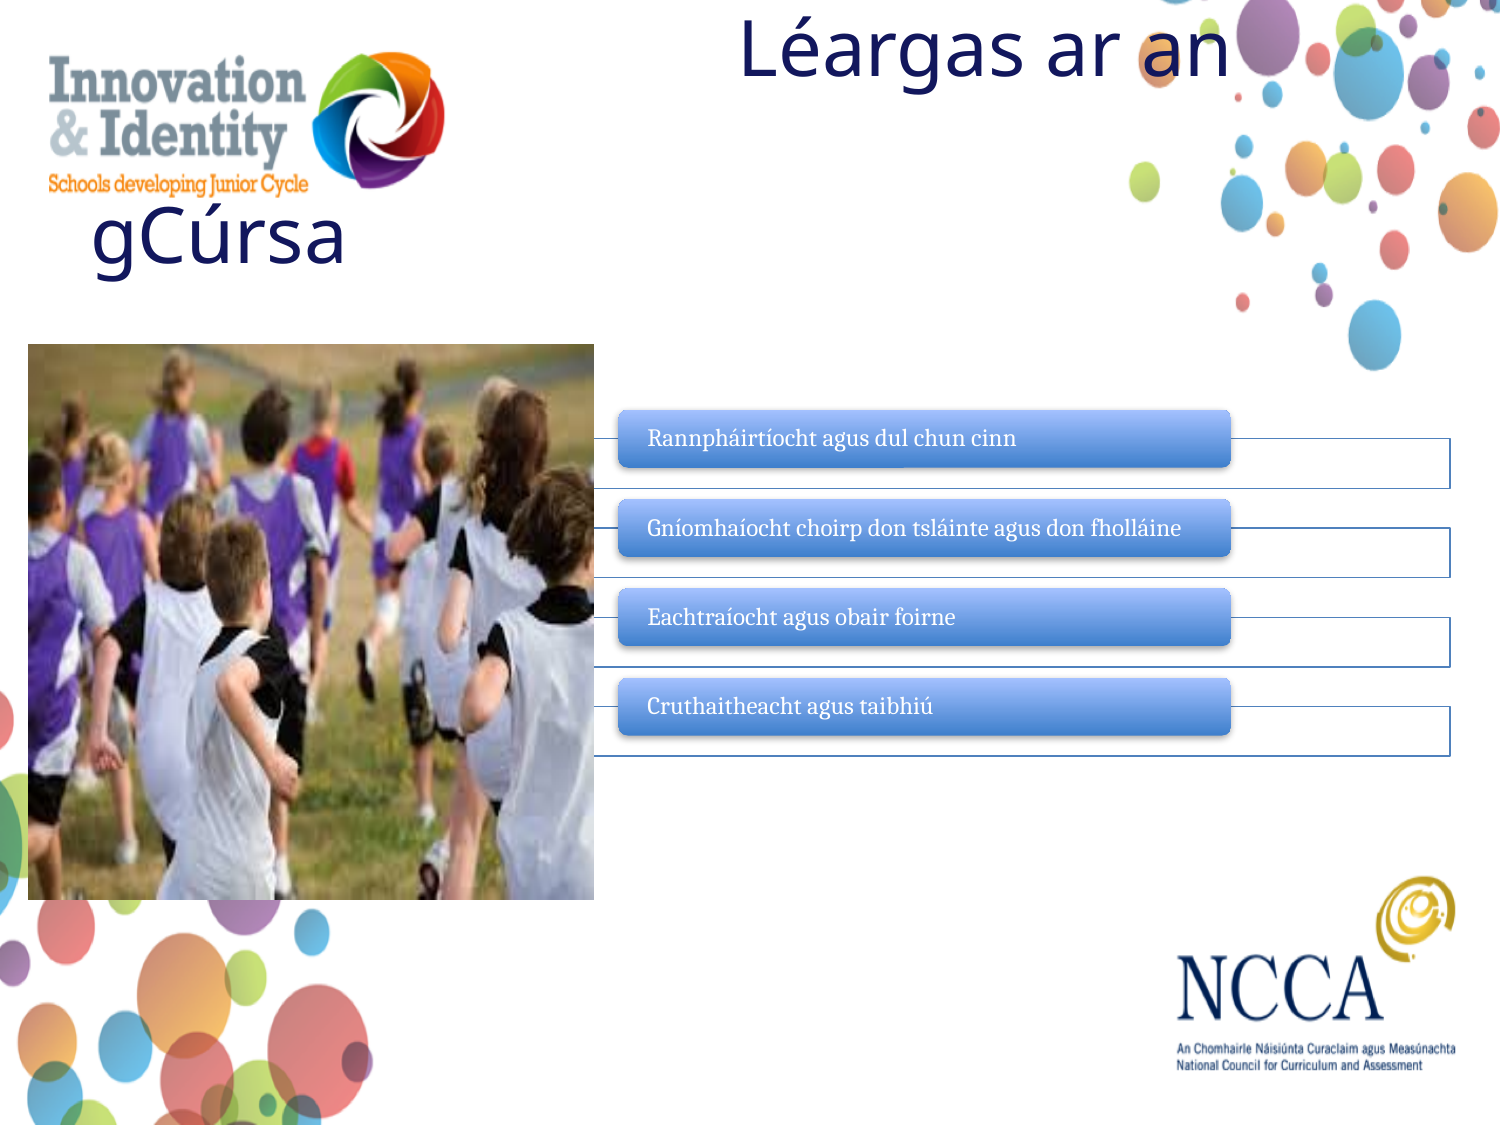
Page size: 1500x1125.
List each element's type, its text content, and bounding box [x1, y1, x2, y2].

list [574, 258, 1451, 908]
picture [0, 0, 1500, 1125]
title Léargas ar an gCúrsa [75, 45, 1425, 233]
